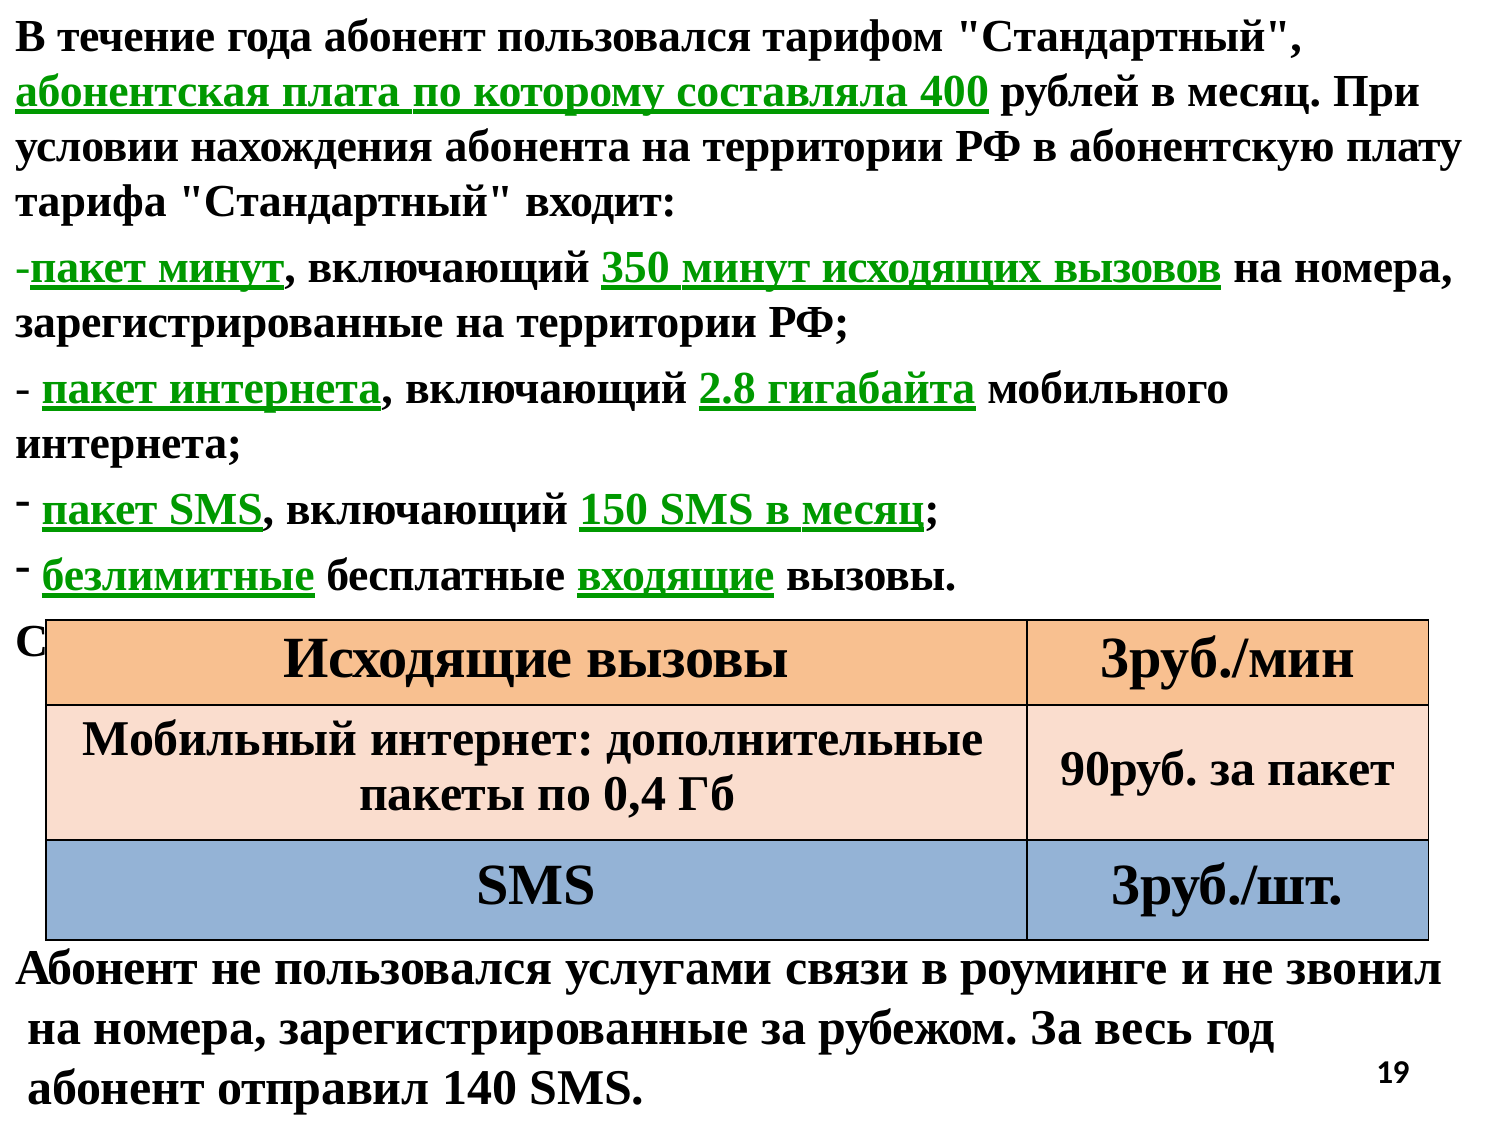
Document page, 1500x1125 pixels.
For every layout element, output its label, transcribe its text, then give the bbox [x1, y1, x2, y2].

table_cell SMS [47, 841, 1026, 932]
table_header 3руб./мин [1028, 621, 1428, 704]
text_box Абонент не пользовался услугами связи в роуминге и не звонил на номера, зарегистрированные за рубежом. За весь год [12, 932, 1459, 1055]
text_box 19 [1374, 1048, 1412, 1091]
table_cell 90руб. за пакет [1028, 706, 1428, 839]
text_box -пакет минут, включающий 350 минут исходящих вызовов на номера, зарегистрированные на территории РФ; - пакет интернета, включающий 2.8 гигабайта мобильного интернета; пакет SMS, включающий 150 SMS в месяц; безлимитные бесплатные входящие вызовы. Стоимость минут, интернета и SMS сверх пакета указана в таблице [12, 234, 1479, 666]
table_cell 3руб./шт. [1028, 841, 1428, 932]
table_cell Мобильный интернет: дополнительные пакеты по 0,4 Гб [47, 706, 1026, 839]
table_header Исходящие вызовы [47, 621, 1026, 704]
text_box абонент отправил 140 SMS. [25, 1052, 651, 1115]
title В течение года абонент пользовался тарифом "Стандартный", абонентская плата по которому составляла 400 рублей в месяц. При условии нахождения абонента на территории РФ в абонентскую плату тарифа "Стандартный" входит: [12, 3, 1479, 226]
